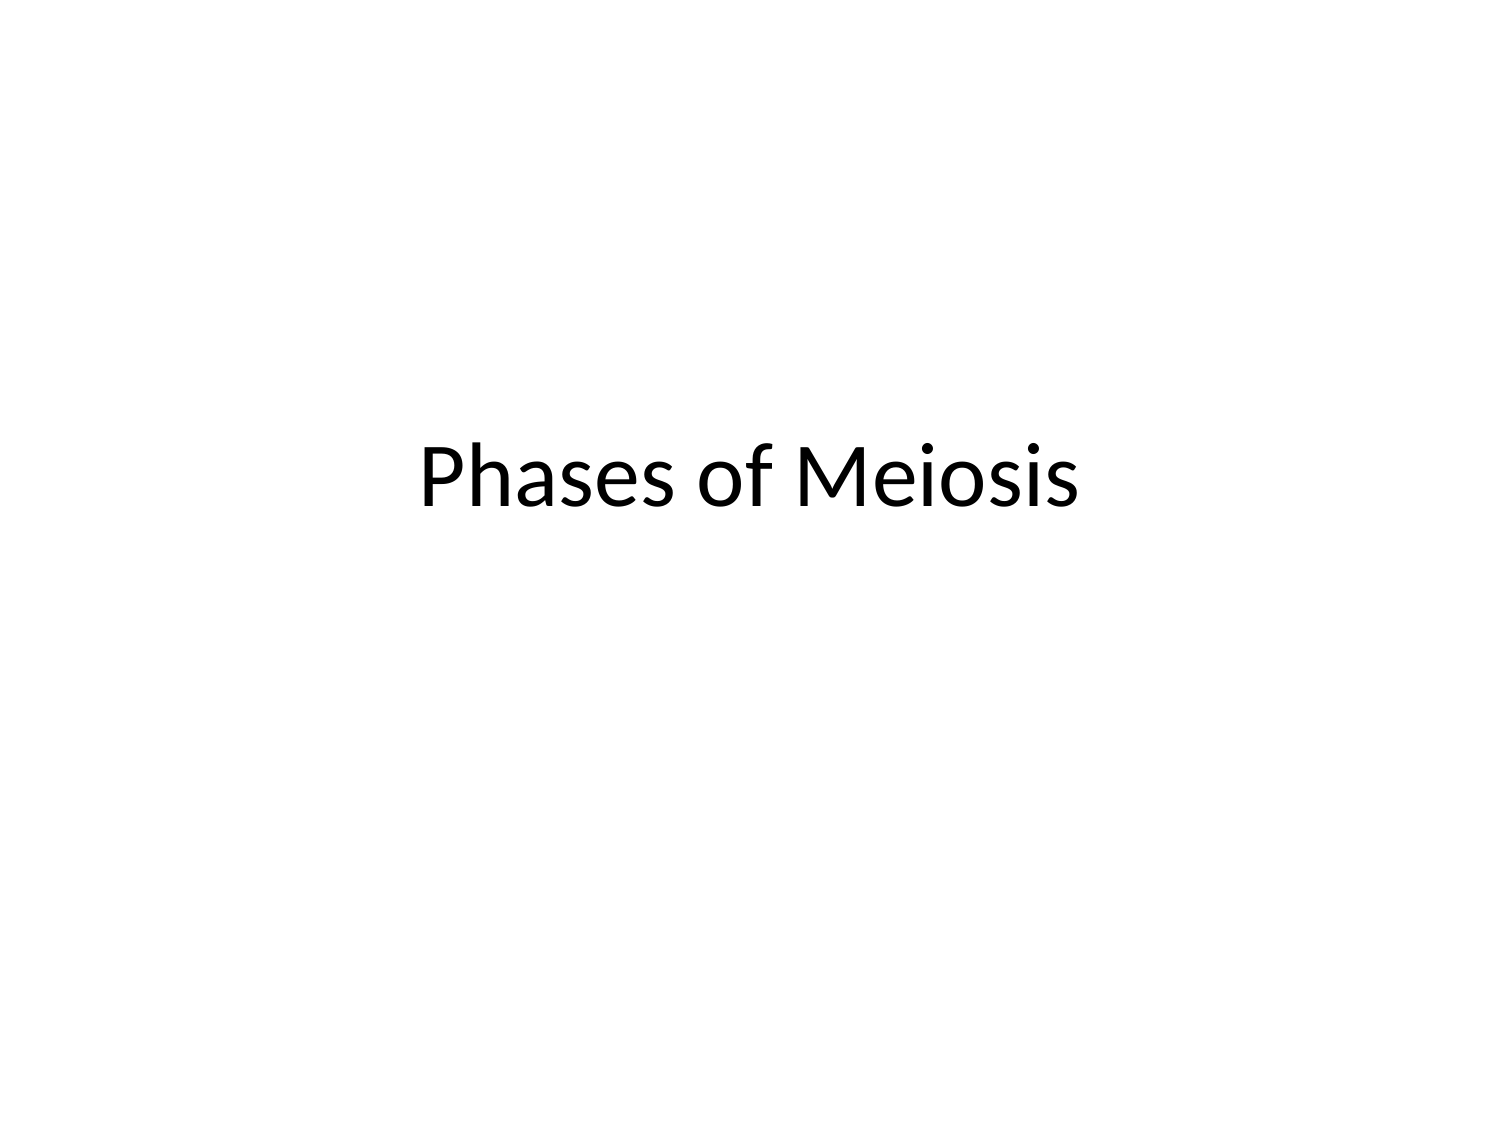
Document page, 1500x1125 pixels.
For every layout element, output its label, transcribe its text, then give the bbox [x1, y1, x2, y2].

title Phases of Meiosis [112, 349, 1388, 591]
